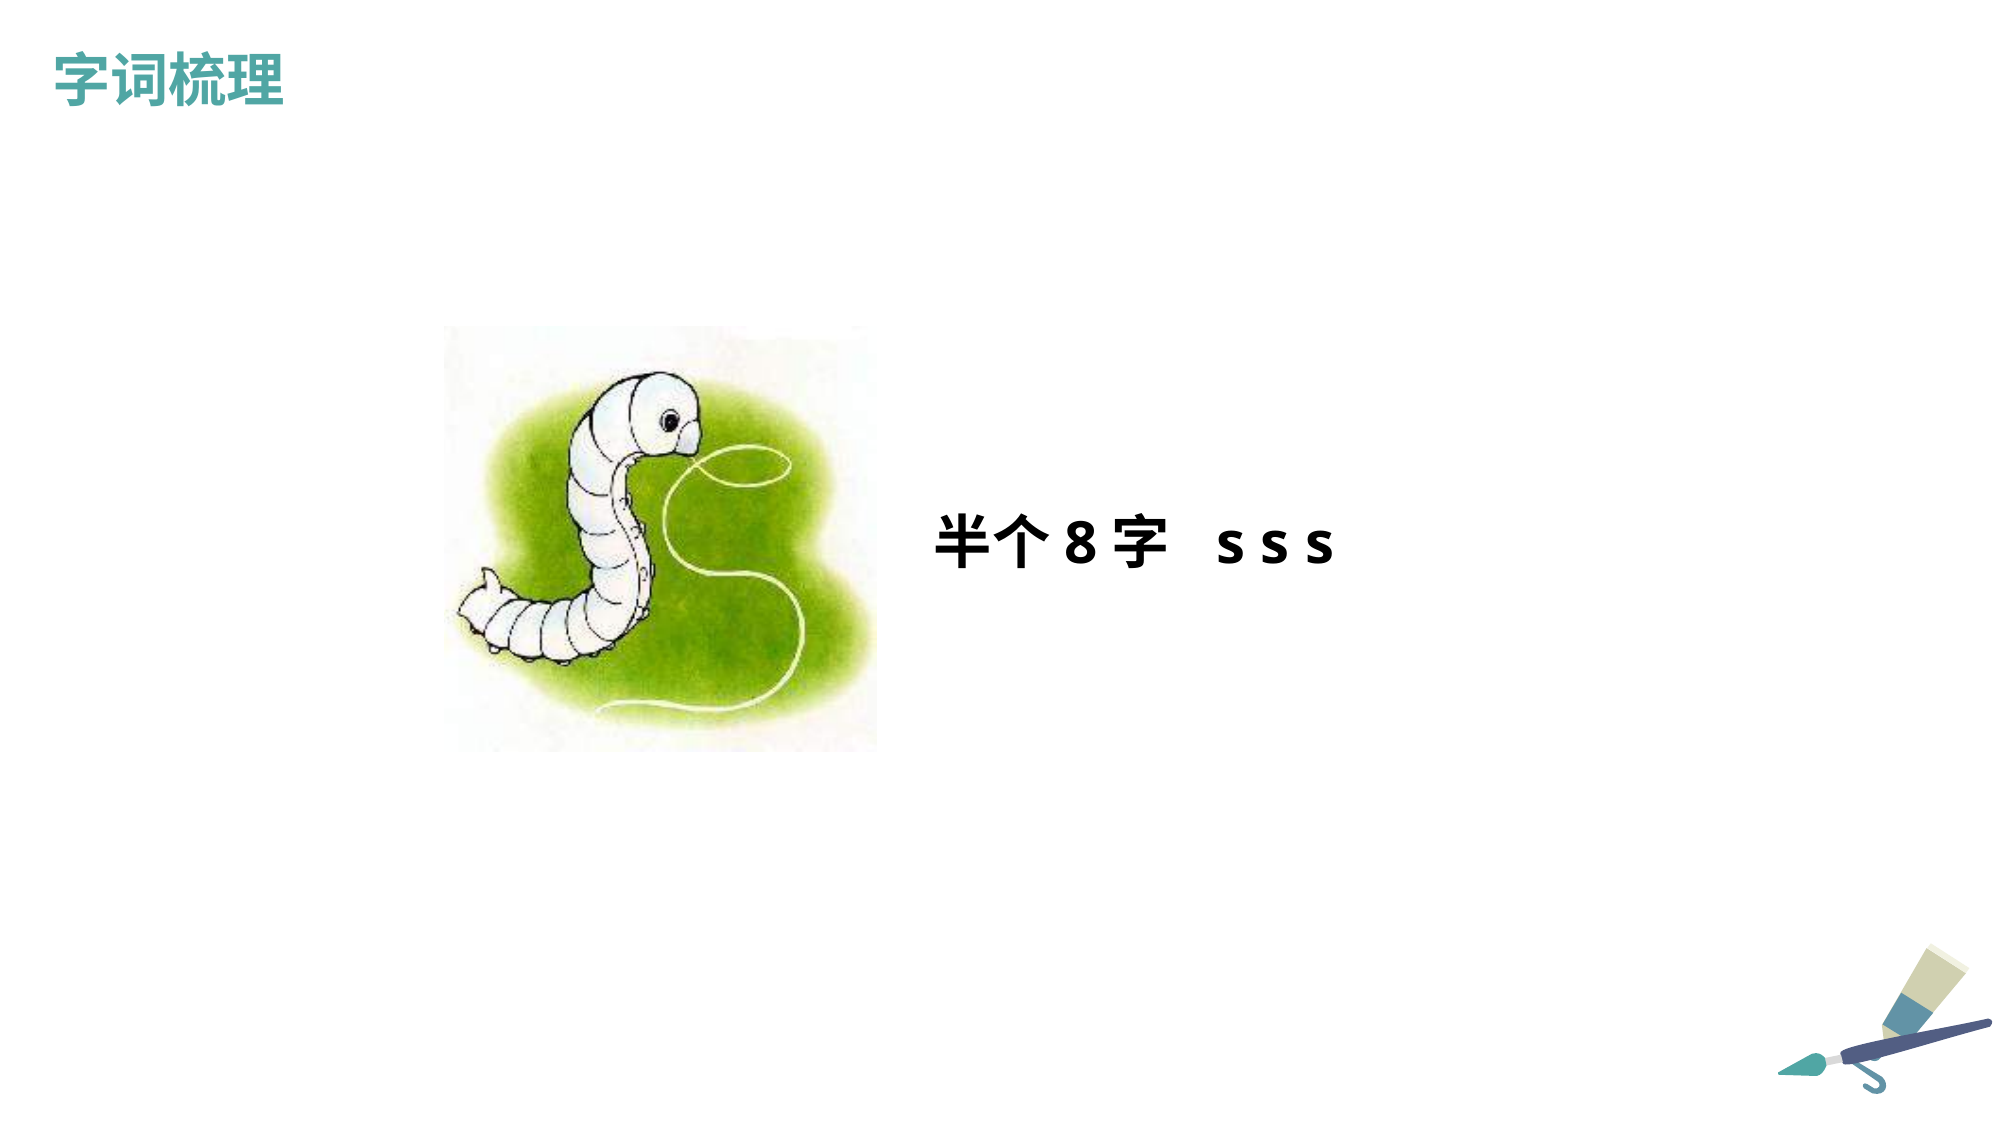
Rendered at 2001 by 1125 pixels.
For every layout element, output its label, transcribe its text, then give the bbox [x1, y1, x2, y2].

picture [444, 326, 877, 752]
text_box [1811, 945, 1974, 1125]
text_box 字词梳理 [37, 35, 301, 121]
text_box 半个8字 s s s [919, 456, 2000, 591]
